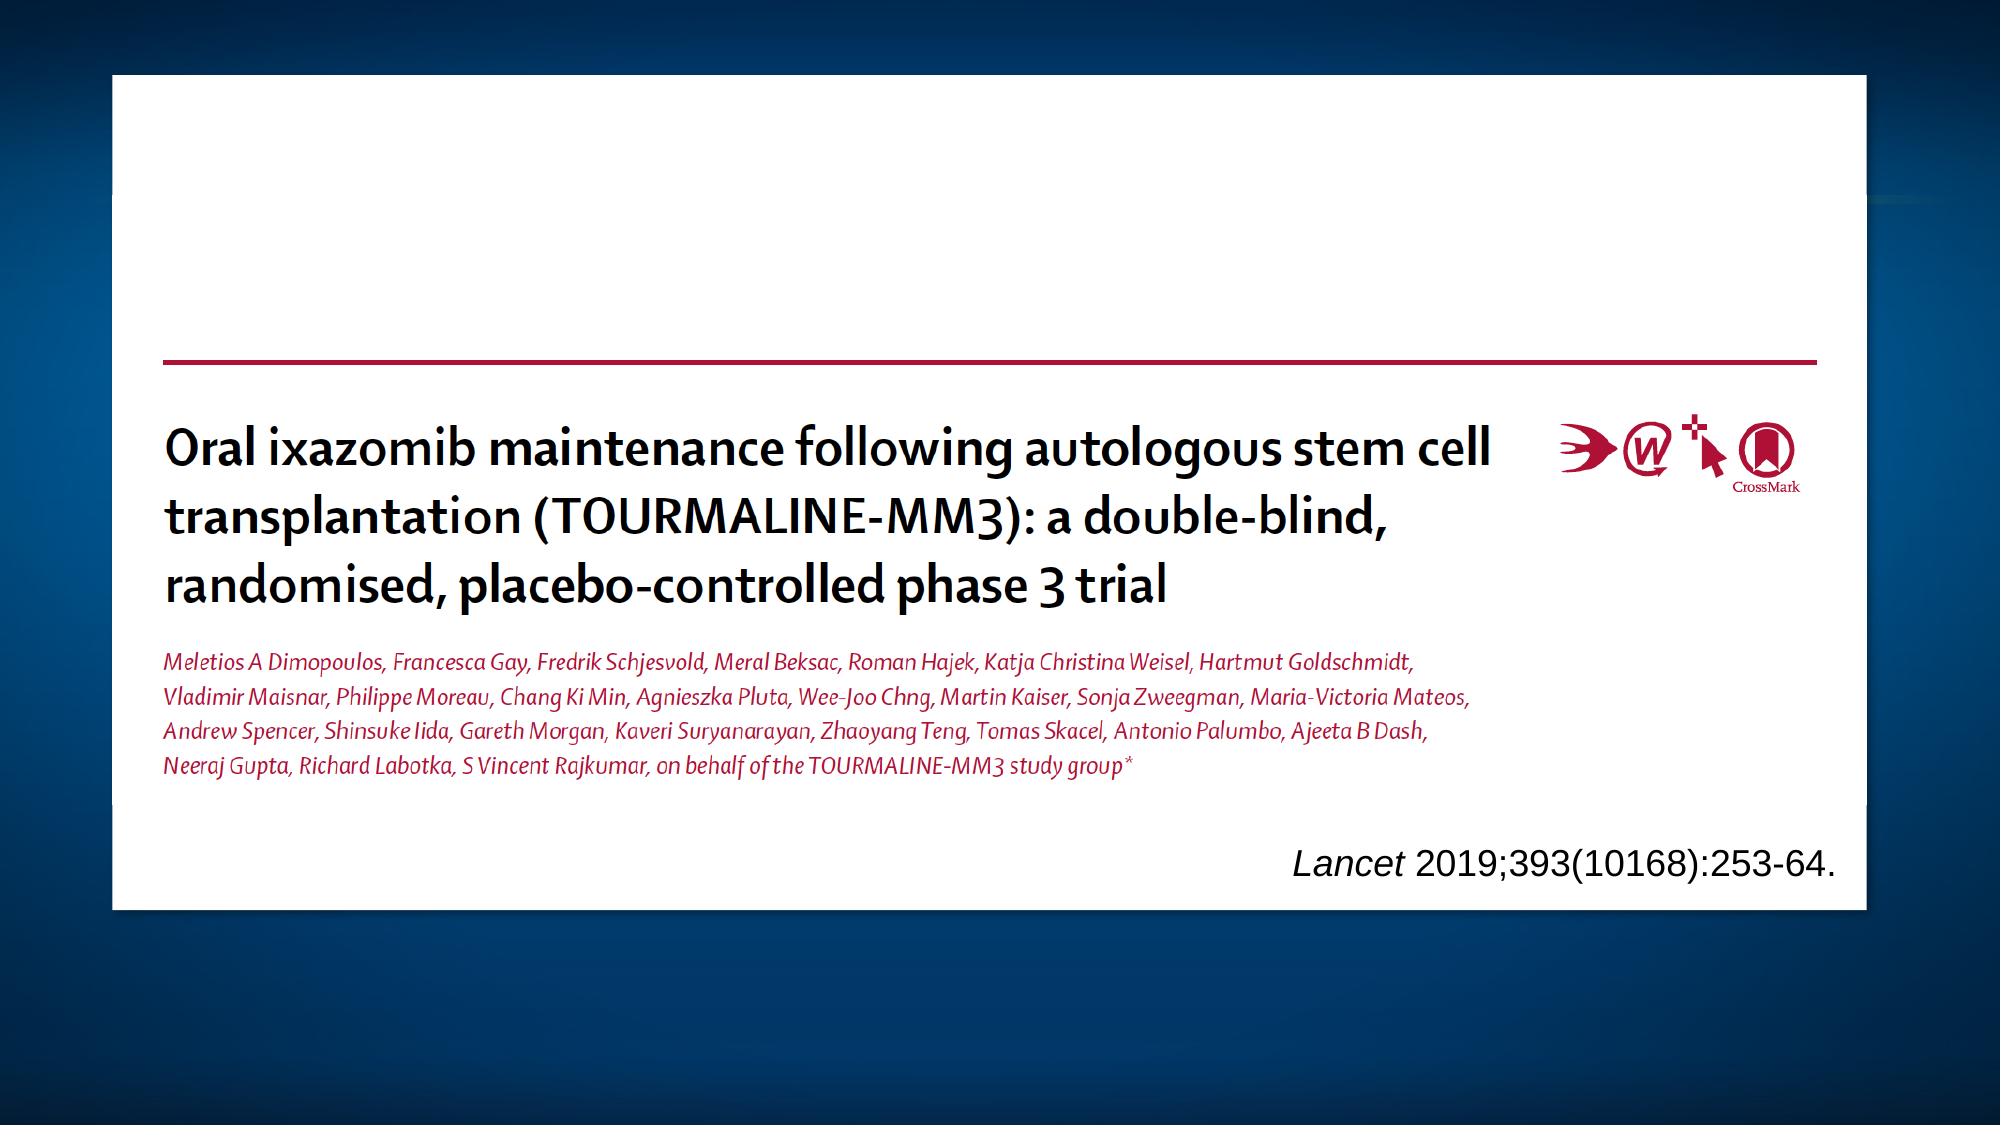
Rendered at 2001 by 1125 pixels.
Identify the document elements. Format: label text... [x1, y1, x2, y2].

text_box [112, 75, 1867, 195]
picture [0, 0, 2000, 1125]
text_box Lancet 2019;393(10168):253-64. [949, 831, 1852, 892]
text_box [112, 815, 1867, 911]
